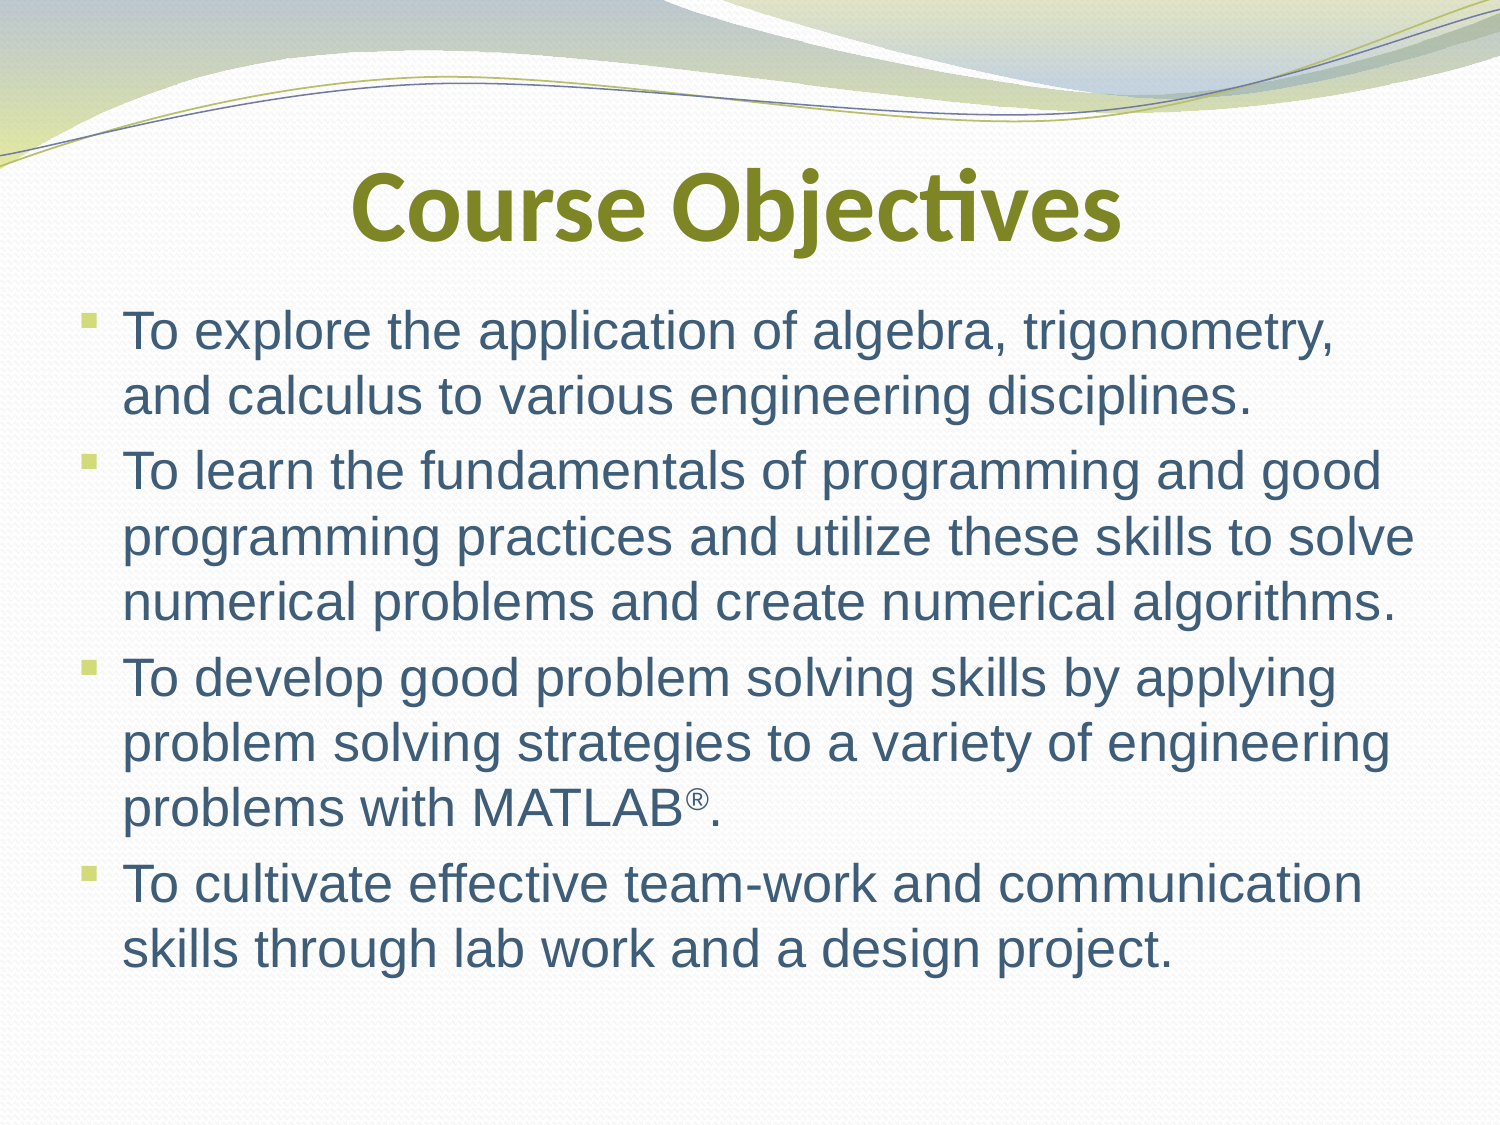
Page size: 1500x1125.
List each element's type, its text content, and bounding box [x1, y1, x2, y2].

title Course Objectives [62, 75, 1413, 263]
list To explore the application of algebra, trigonometry, and calculus to various engineering disciplines. To learn the fundamentals of programming and good programming practices and utilize these skills to solve numerical problems and create numerical algorithms. To develop good problem solving skills by applying problem solving strategies to a variety of engineering problems with MATLAB®. To cultivate effective team-work and communication skills through lab work and a design project. [62, 287, 1450, 1050]
